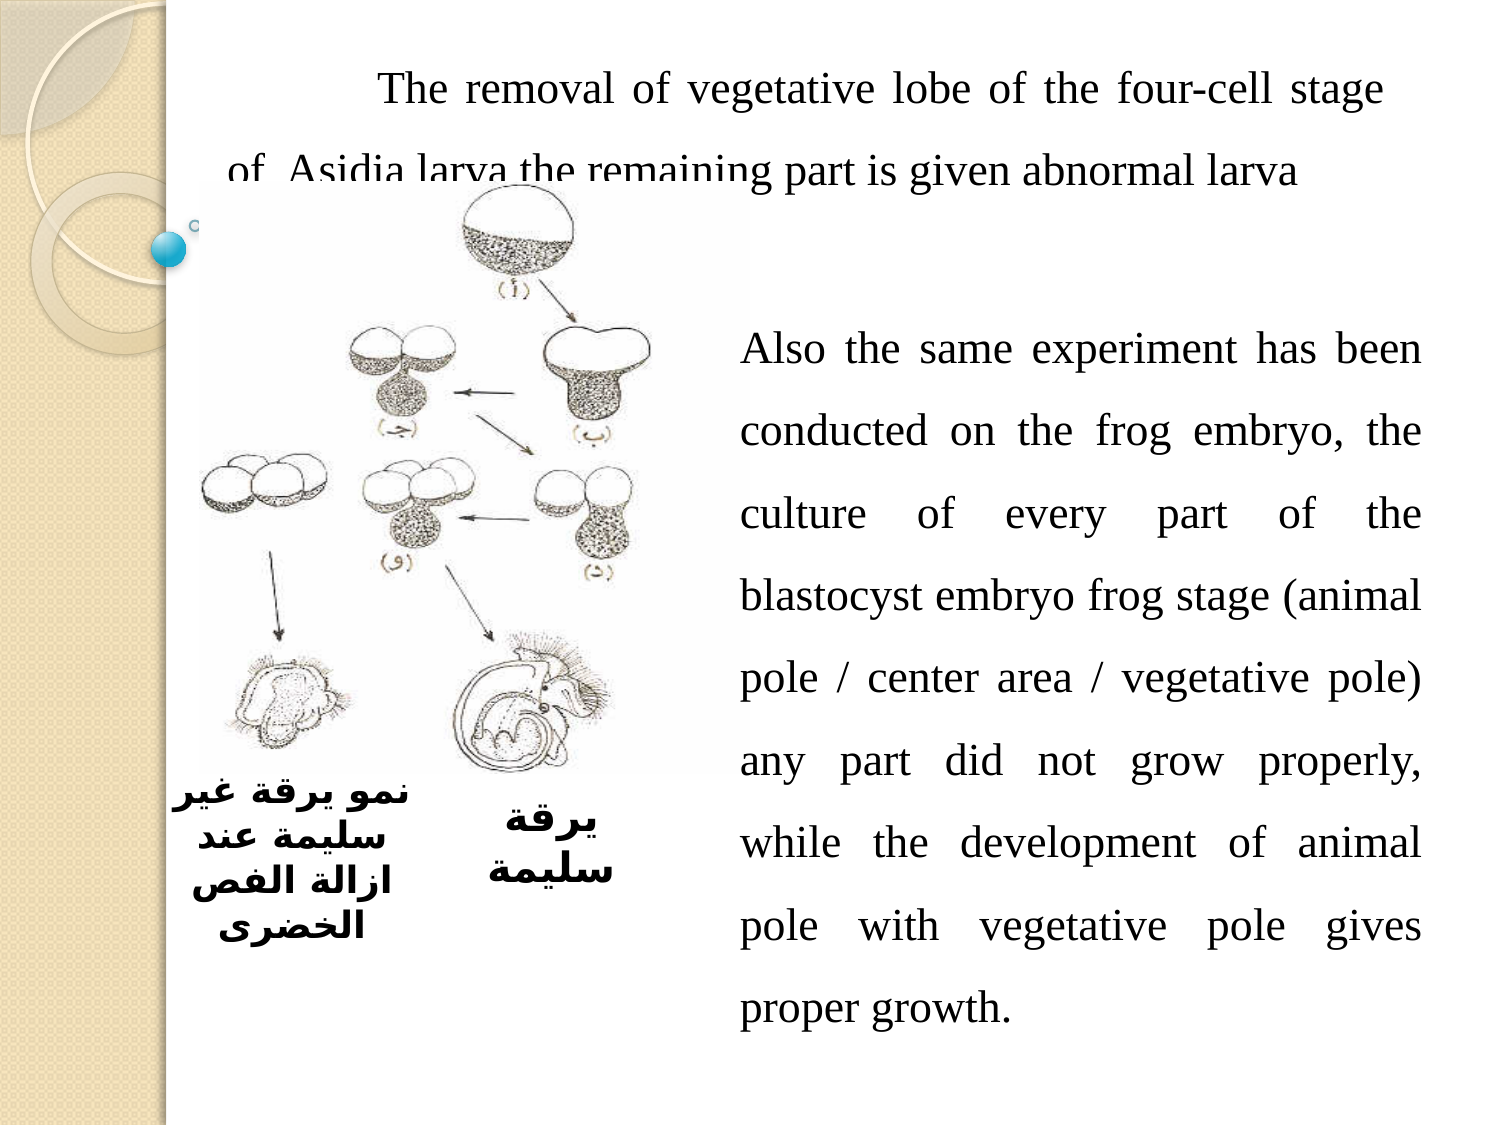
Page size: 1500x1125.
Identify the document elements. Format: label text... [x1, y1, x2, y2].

text_box Also the same experiment has been conducted on the frog embryo, the culture of every part of the blastocyst embryo frog stage (animal pole / center area / vegetative pole) any part did not grow properly, while the development of animal pole with vegetative pole gives proper growth. [725, 282, 1438, 1040]
text_box The removal of vegetative lobe of the four-cell stage of Asidia larva the remaining part is given abnormal larva [212, 22, 1400, 202]
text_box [149, 181, 751, 863]
